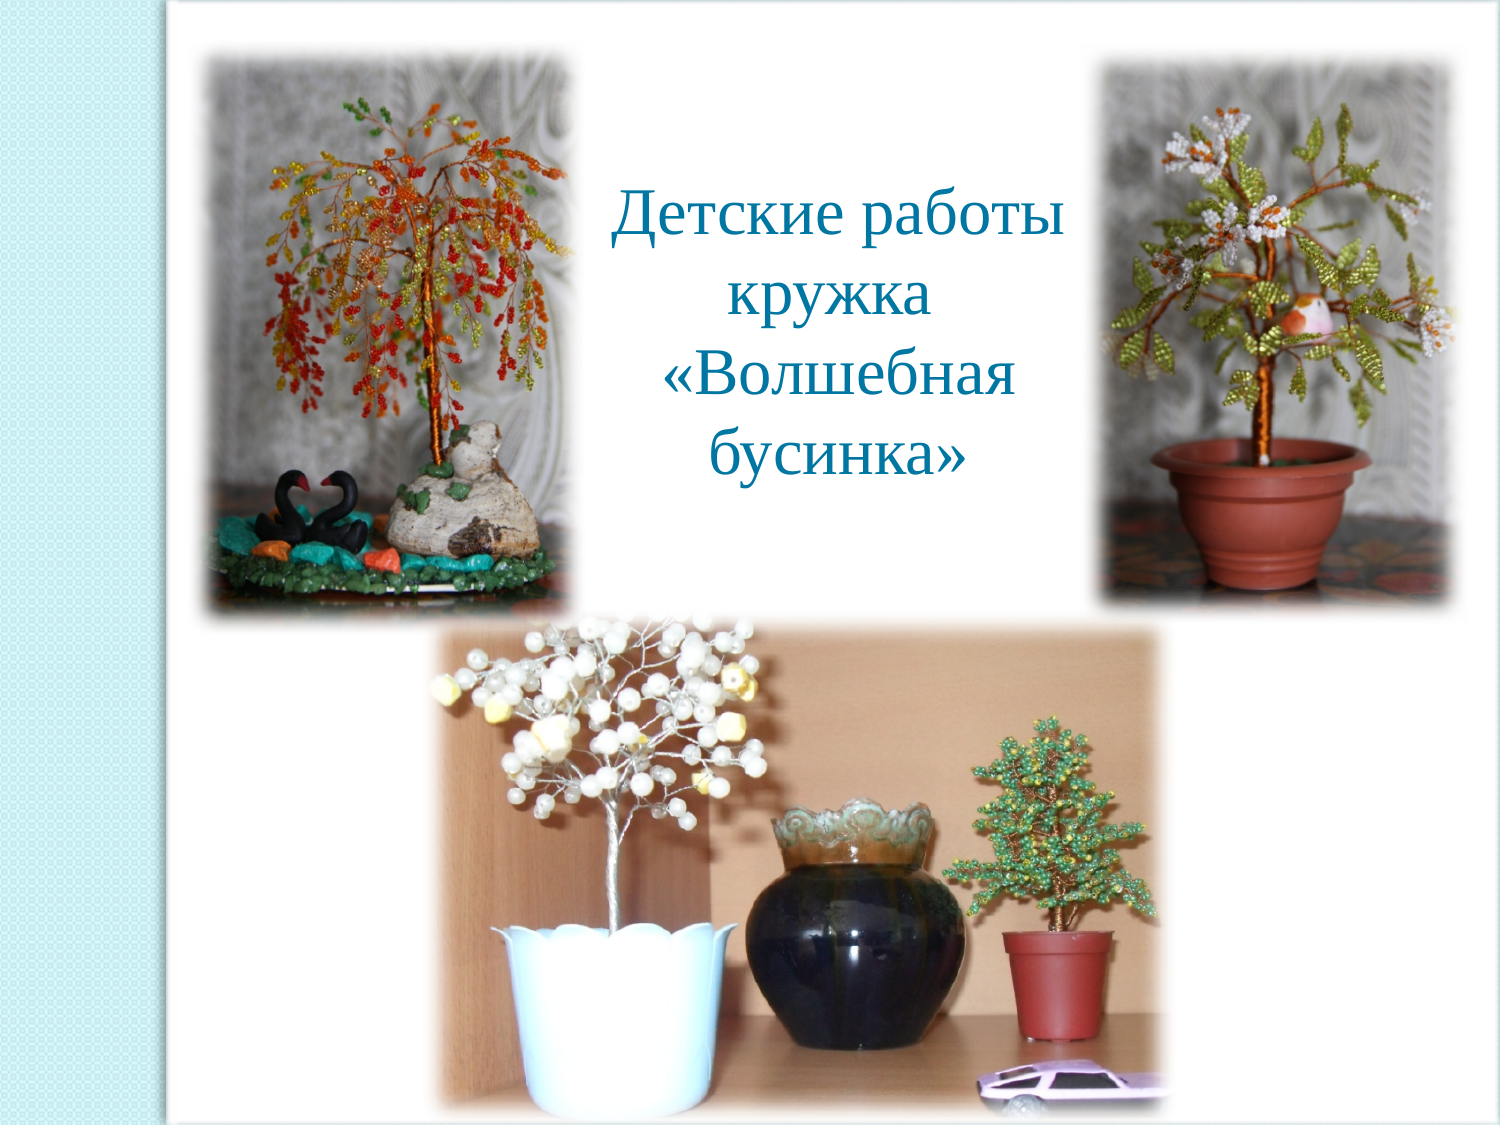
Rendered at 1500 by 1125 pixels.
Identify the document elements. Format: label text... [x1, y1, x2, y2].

picture [189, 39, 1466, 1125]
text_box Детские работы кружка «Волшебная бусинка» [596, 160, 1070, 496]
